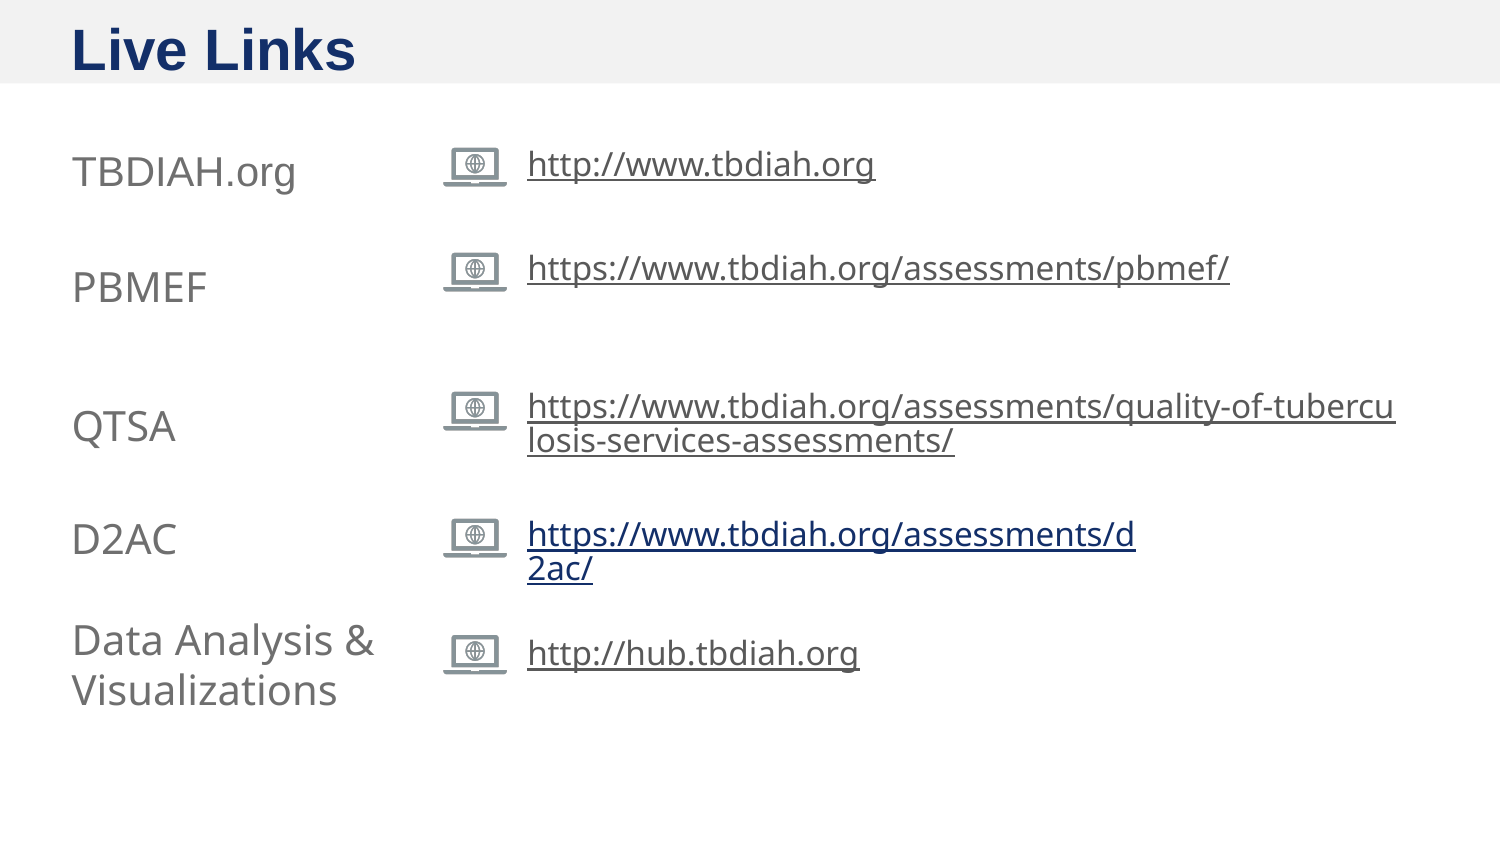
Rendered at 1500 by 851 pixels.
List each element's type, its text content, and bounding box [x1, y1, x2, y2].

text_box D2AC [55, 505, 358, 571]
picture [441, 239, 508, 306]
text_box https://www.tbdiah.org/assessments/pbmef/ [512, 239, 1444, 300]
text_box http://hub.tbdiah.org [512, 625, 878, 686]
text_box QTSA [56, 392, 358, 458]
text_box https://www.tbdiah.org/assessments/quality-of-tuberculosis-services-assessments/ [512, 378, 1416, 439]
text_box https://www.tbdiah.org/assessments/d2ac/ [512, 506, 1159, 567]
list TBDIAH.org [56, 130, 1332, 752]
picture [441, 621, 508, 688]
text_box Data Analysis & Visualizations [56, 606, 399, 722]
text_box http://www.tbdiah.org [512, 135, 1263, 196]
text_box PBMEF [56, 253, 342, 319]
picture [441, 377, 508, 444]
picture [442, 505, 509, 572]
picture [441, 134, 508, 201]
title Live Links [56, 0, 1332, 90]
